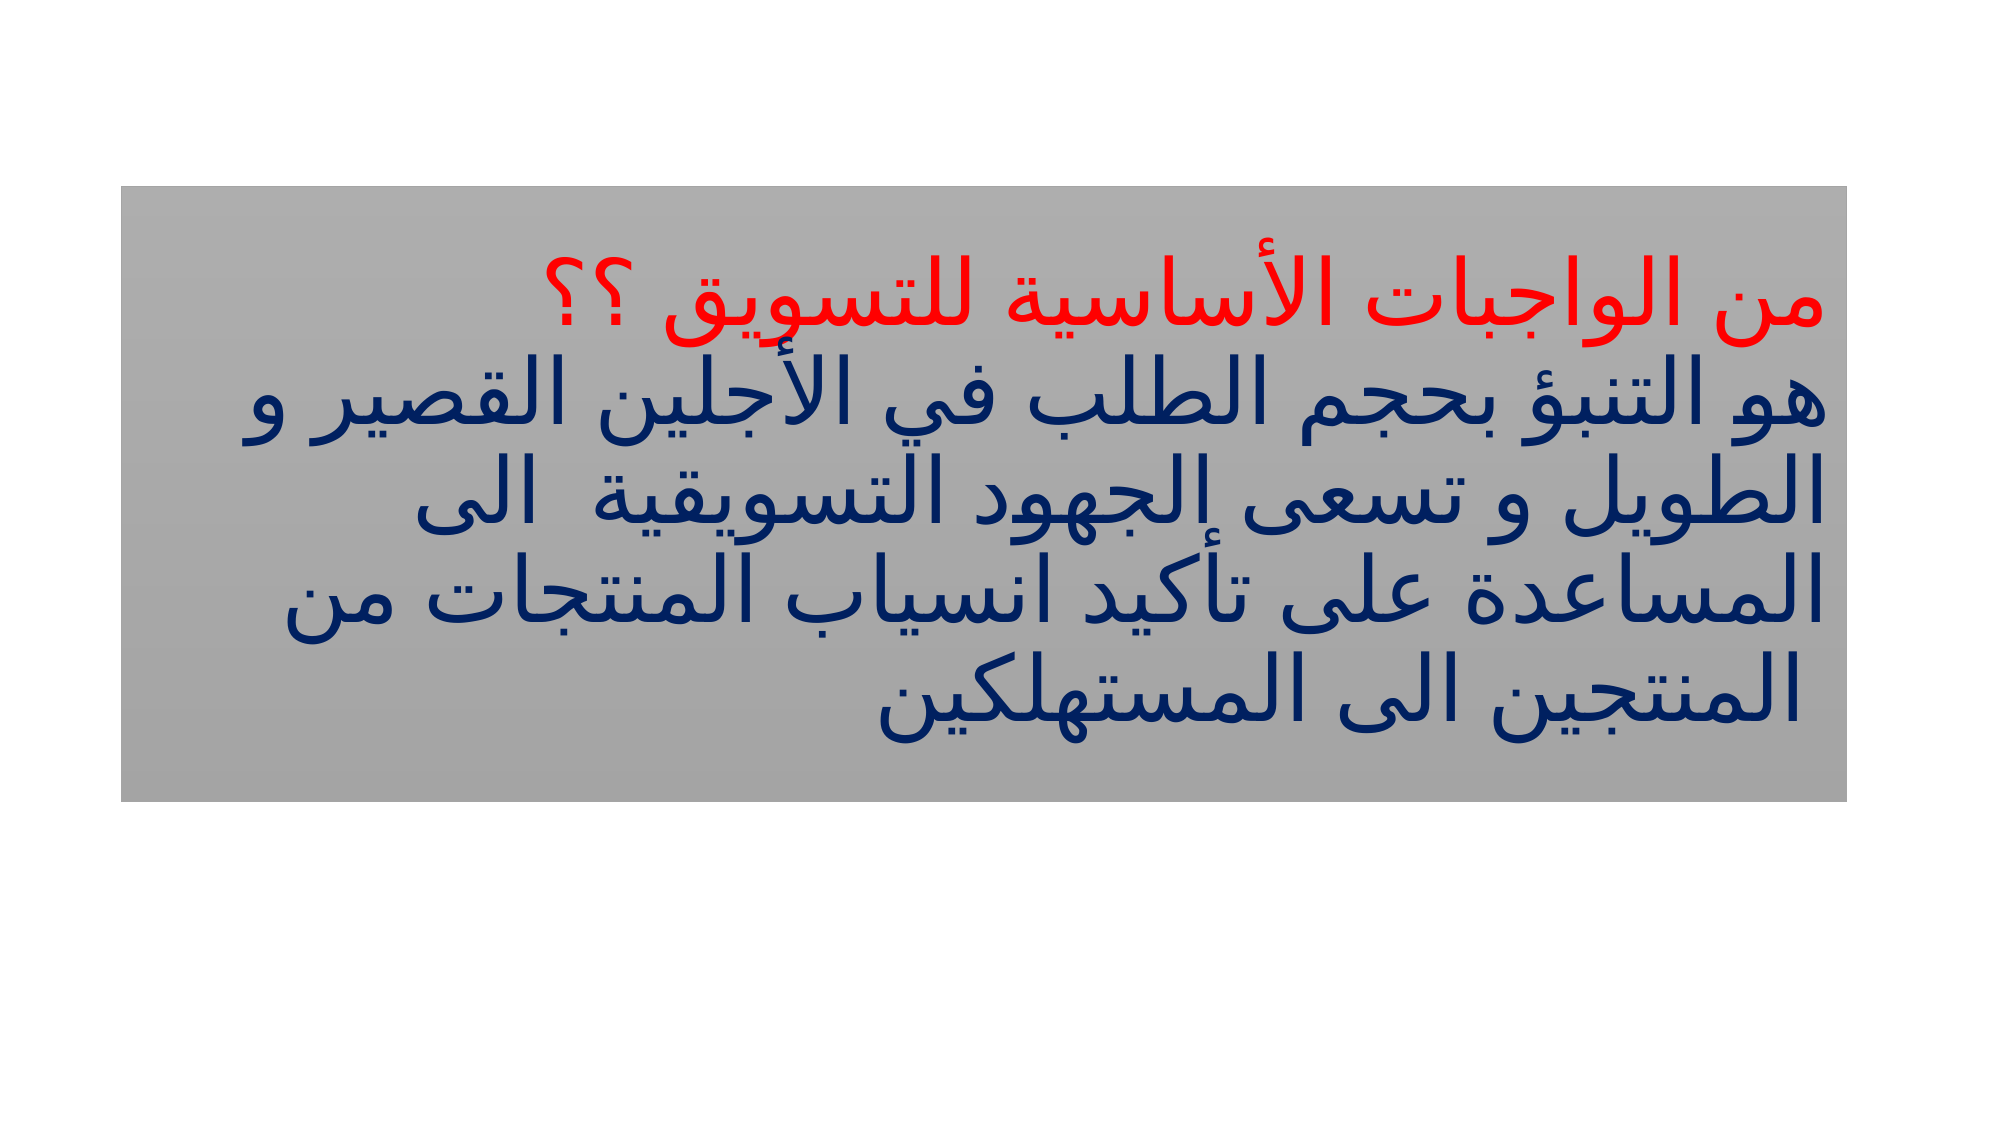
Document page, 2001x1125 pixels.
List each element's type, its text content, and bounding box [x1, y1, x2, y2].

title من الواجبات الأساسية للتسويق ؟؟ هو التنبؤ بحجم الطلب في الأجلين القصير و الطويل و تسعى الجهود التسويقية الى المساعدة على تأكيد انسياب المنتجات من المنتجين الى المستهلكين [121, 186, 1847, 802]
